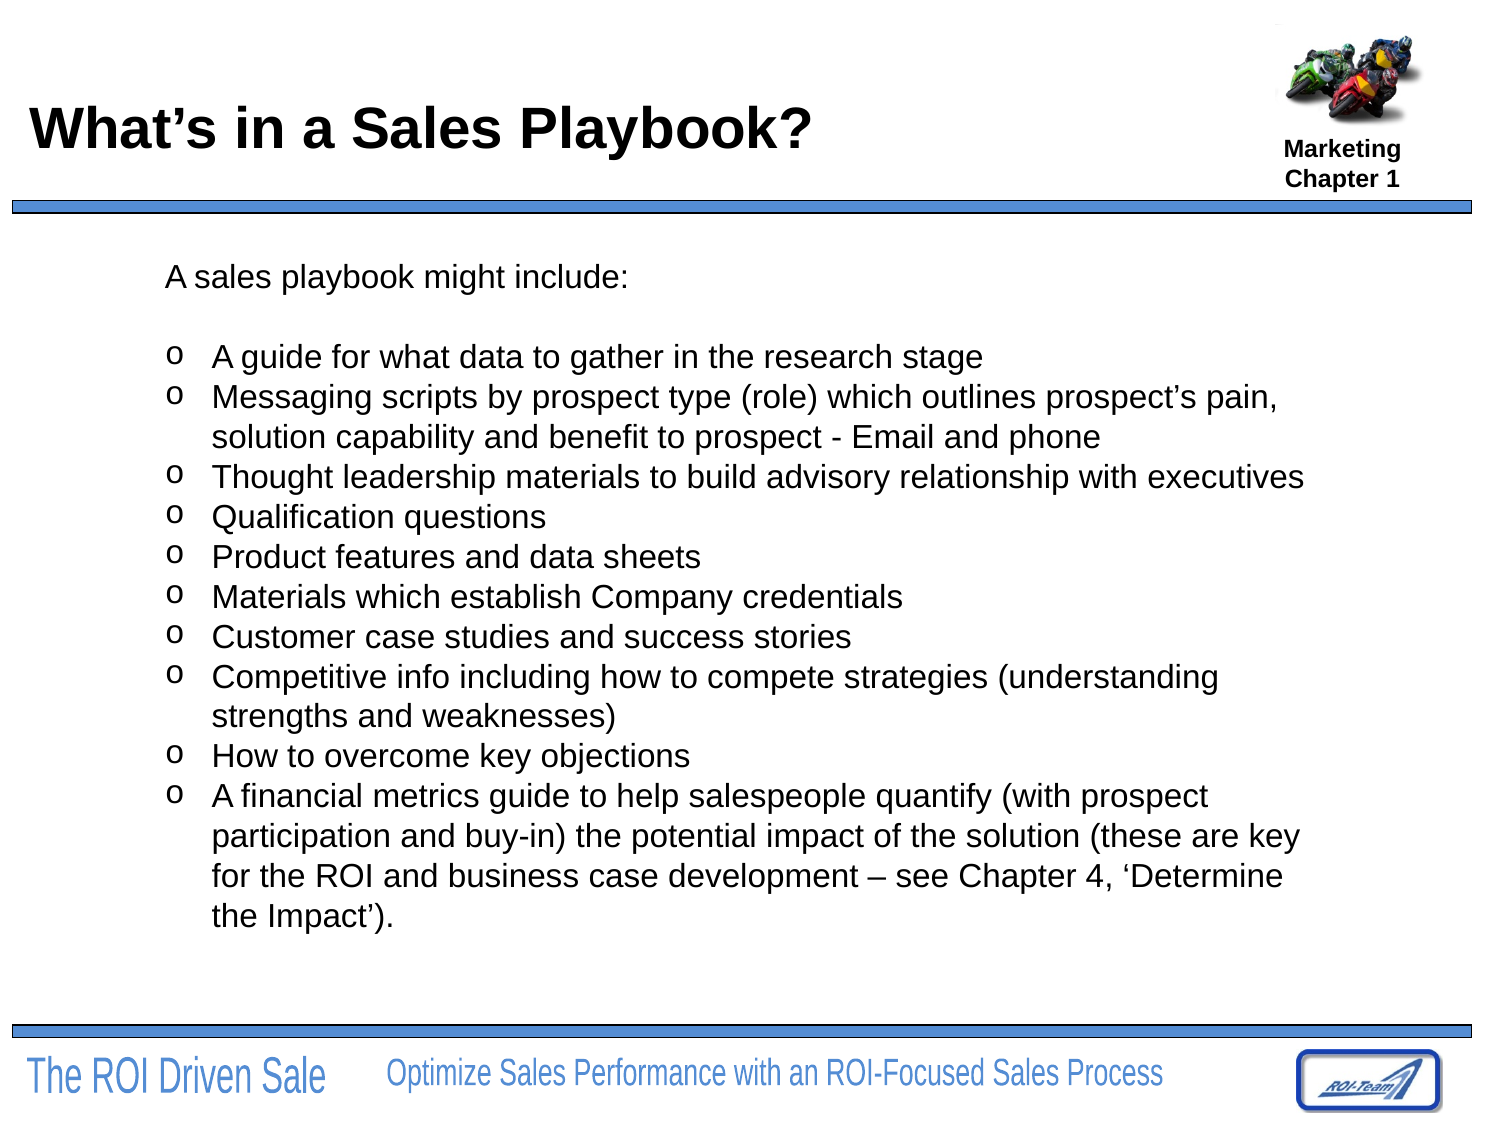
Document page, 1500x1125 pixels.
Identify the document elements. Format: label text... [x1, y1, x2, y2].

picture [1275, 100, 1430, 124]
picture [1275, 24, 1430, 99]
text_box Marketing Chapter 1 [1222, 124, 1463, 200]
picture [1296, 1049, 1443, 1113]
text_box A sales playbook might include: A guide for what data to gather in the research stage Messaging scripts by prospect type (role) which outlines prospect’s pain, solution capability and benefit to prospect - Email and phone Thought leadership materials to build advisory relationship with executives Qualification questions Product features and data sheets Materials which establish Company credentials Customer case studies and success stories Competitive info including how to compete strategies (understanding strengths and weaknesses) How to overcome key objections A financial metrics guide to help salespeople quantify (with prospect participation and buy-in) the potential impact of the solution (these are key for the ROI and business case development – see Chapter 4, ‘Determine the Impact’). [150, 248, 1343, 942]
title What’s in a Sales Playbook? [14, 50, 1163, 200]
